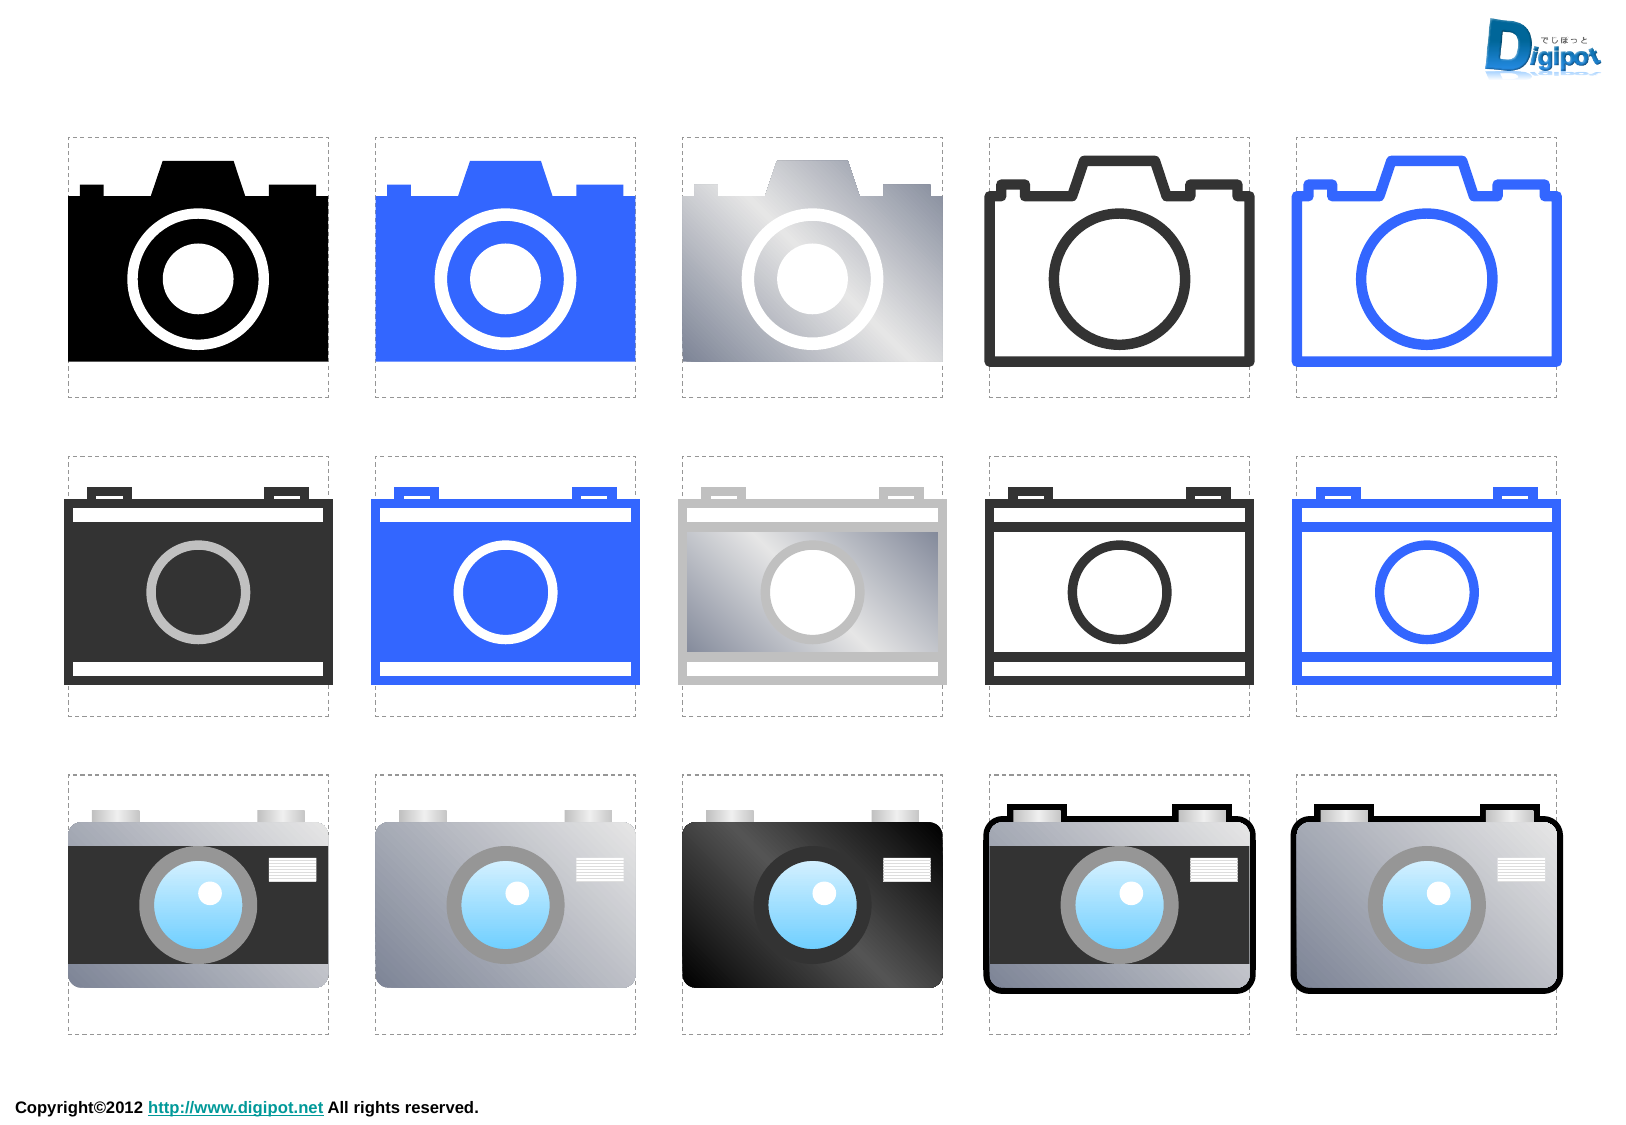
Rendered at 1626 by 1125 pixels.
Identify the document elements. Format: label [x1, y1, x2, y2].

text_box [1296, 160, 1557, 362]
text_box [682, 491, 943, 681]
text_box [68, 491, 329, 681]
text_box [375, 160, 636, 362]
text_box [682, 160, 943, 362]
picture [1485, 18, 1602, 82]
text_box [375, 810, 636, 988]
text_box [1296, 491, 1557, 681]
text_box [68, 810, 329, 988]
text_box [682, 810, 943, 988]
text_box [989, 160, 1250, 362]
text_box [1296, 810, 1557, 988]
text_box [68, 160, 329, 362]
text_box [989, 491, 1250, 681]
text_box [989, 810, 1250, 988]
text_box [375, 491, 636, 681]
